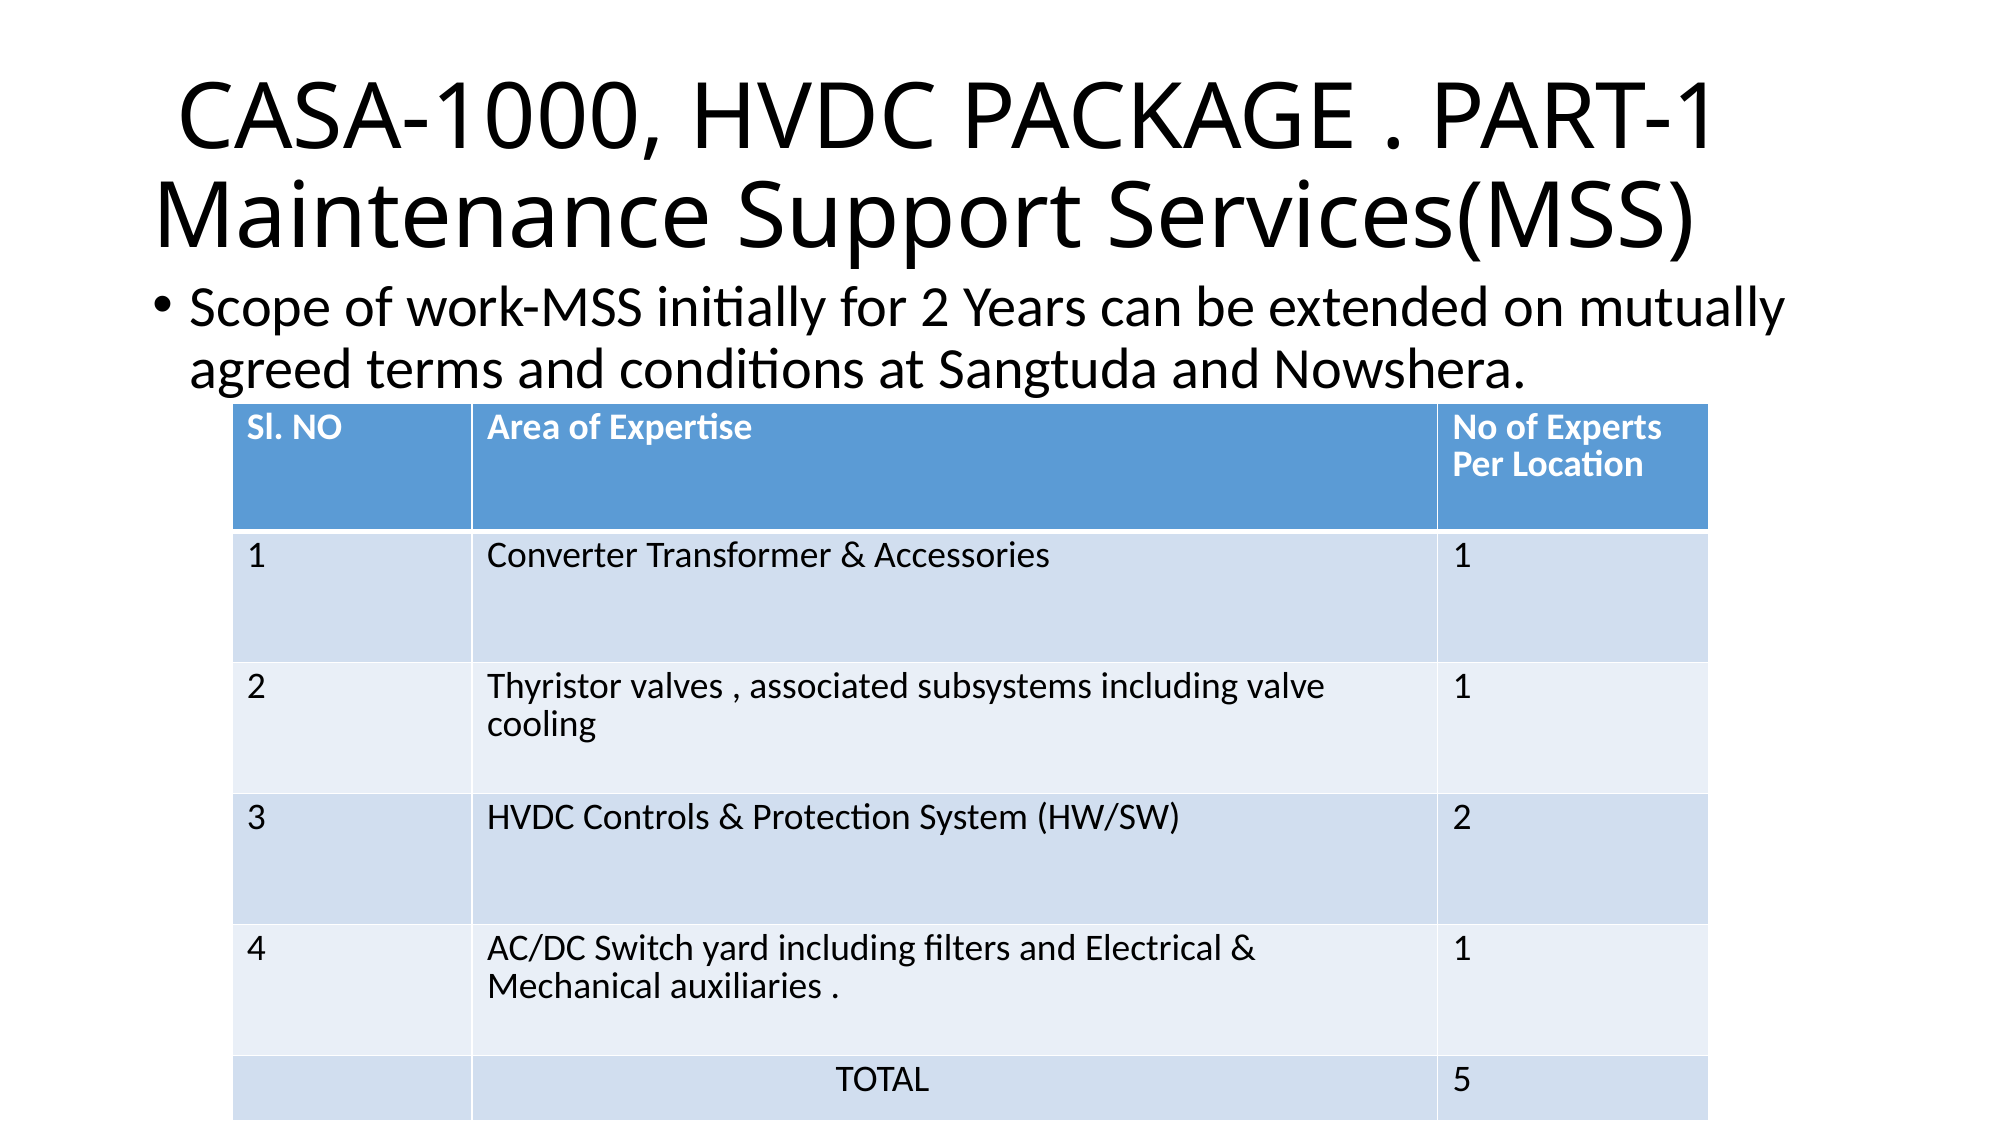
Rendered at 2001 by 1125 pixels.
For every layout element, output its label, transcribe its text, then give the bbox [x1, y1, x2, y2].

table_cell 2 [233, 663, 471, 793]
table_cell 1 [1438, 925, 1708, 1055]
table_cell Converter Transformer & Accessories [473, 534, 1437, 662]
table_cell [233, 1056, 471, 1120]
table_cell 1 [233, 534, 471, 662]
table_cell 4 [233, 925, 471, 1055]
list Scope of work-MSS initially for 2 Years can be extended on mutually agreed terms and conditions at Sangtuda and Nowshera. [137, 268, 1863, 1125]
table_cell 5 [1438, 1056, 1708, 1120]
table_header Area of Expertise [473, 404, 1437, 529]
table_cell HVDC Controls & Protection System (HW/SW) [473, 794, 1437, 924]
table_cell TOTAL [473, 1056, 1437, 1120]
table_cell 2 [1438, 794, 1708, 924]
table_cell 1 [1438, 534, 1708, 662]
table_cell 1 [1438, 663, 1708, 793]
table_cell 3 [233, 794, 471, 924]
table_header Sl. NO [233, 404, 471, 529]
title CASA-1000, HVDC PACKAGE . PART-1 Maintenance Support Services(MSS) [137, 59, 1863, 268]
table_cell AC/DC Switch yard including filters and Electrical & Mechanical auxiliaries . [473, 925, 1437, 1055]
table_cell Thyristor valves , associated subsystems including valve cooling [473, 663, 1437, 793]
table_header No of Experts Per Location [1438, 404, 1708, 529]
